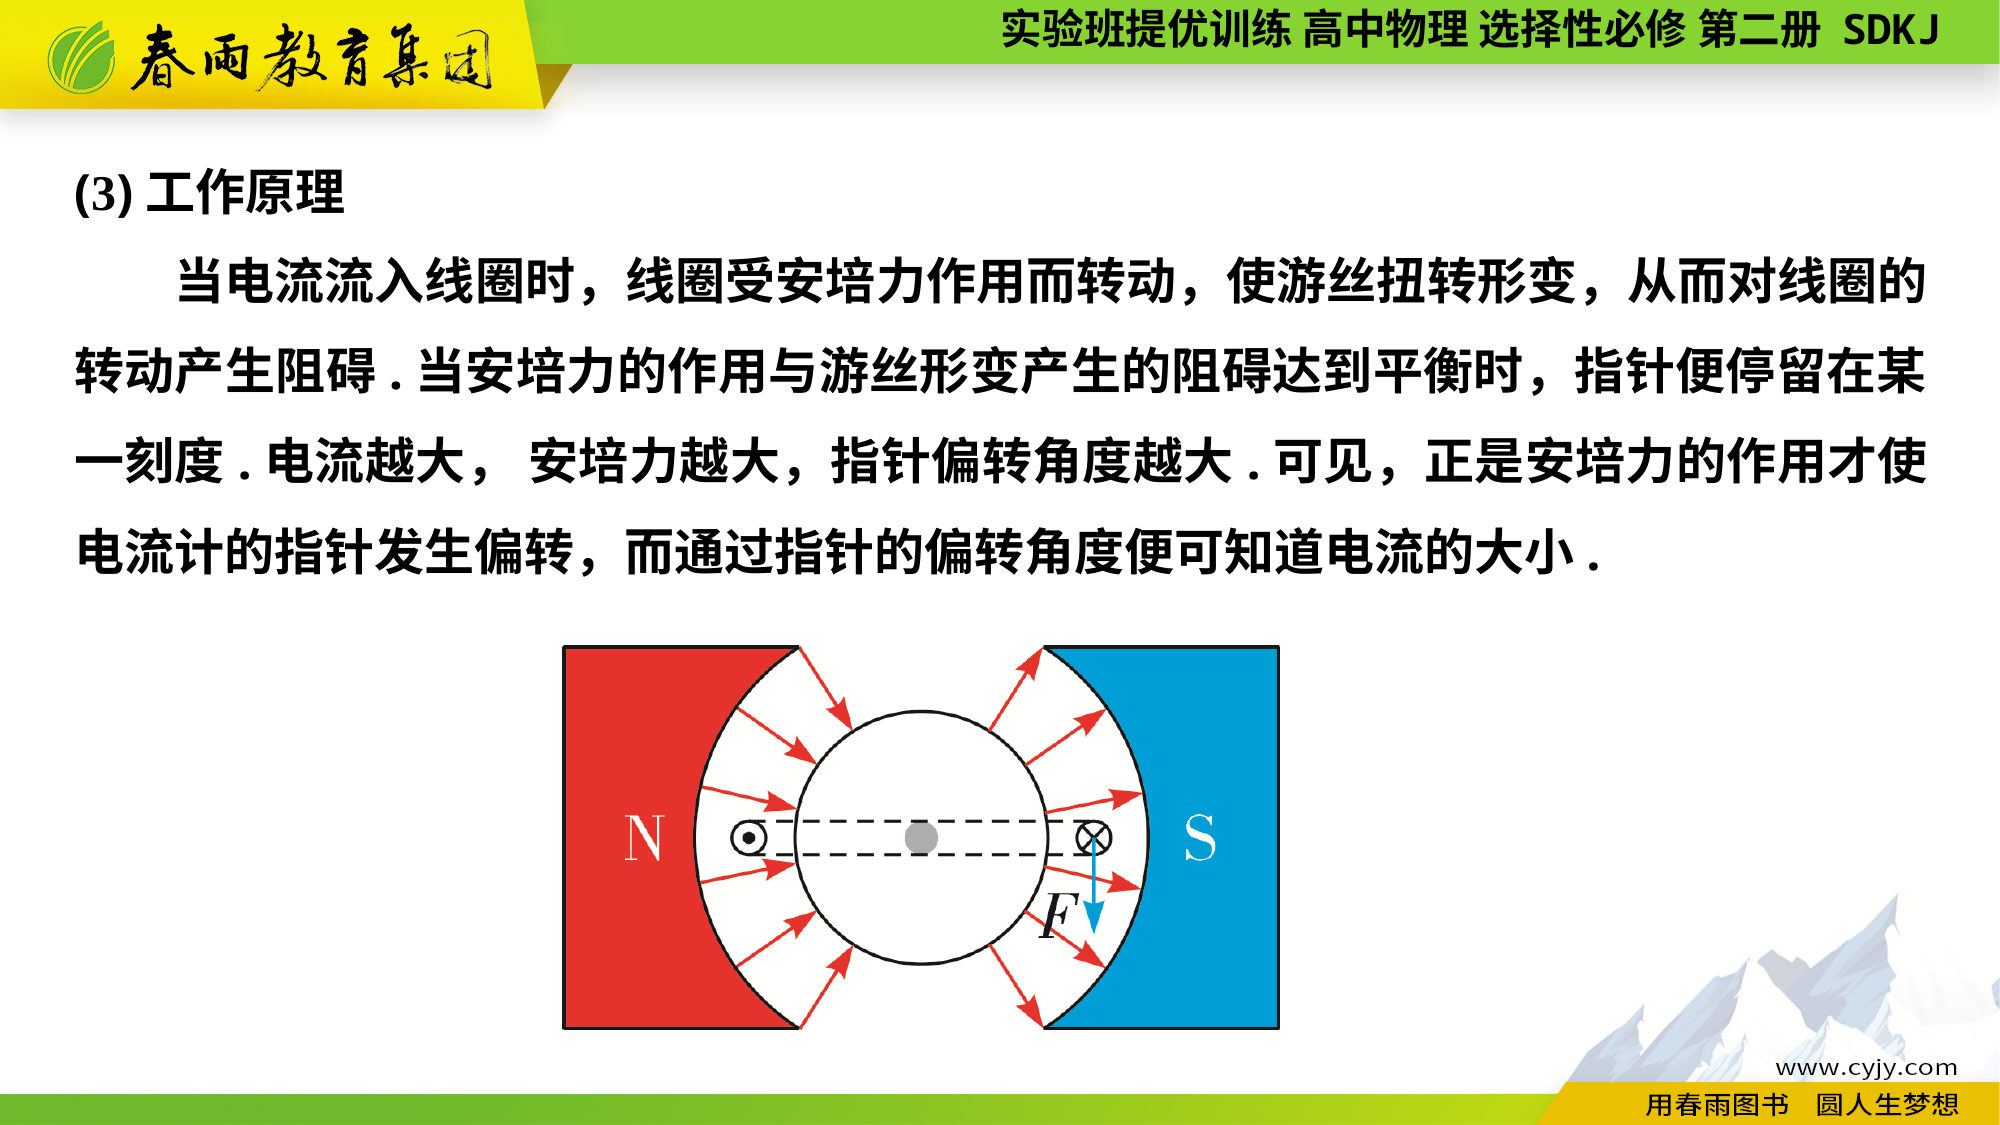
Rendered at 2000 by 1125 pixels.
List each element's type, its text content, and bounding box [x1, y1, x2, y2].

list (3)工作原理 当电流流入线圈时，线圈受安培力作用而转动，使游丝扭转形变，从而对线圈的转动产生阻碍.当安培力的作用与游丝形变产生的阻碍达到平衡时，指针便停留在某一刻度.电流越大， 安培力越大，指针偏转角度越大.可见，正是安培力的作用才使电流计的指针发生偏转，而通过指针的偏转角度便可知道电流的大小. [59, 122, 1944, 581]
picture [0, 0, 2000, 1125]
